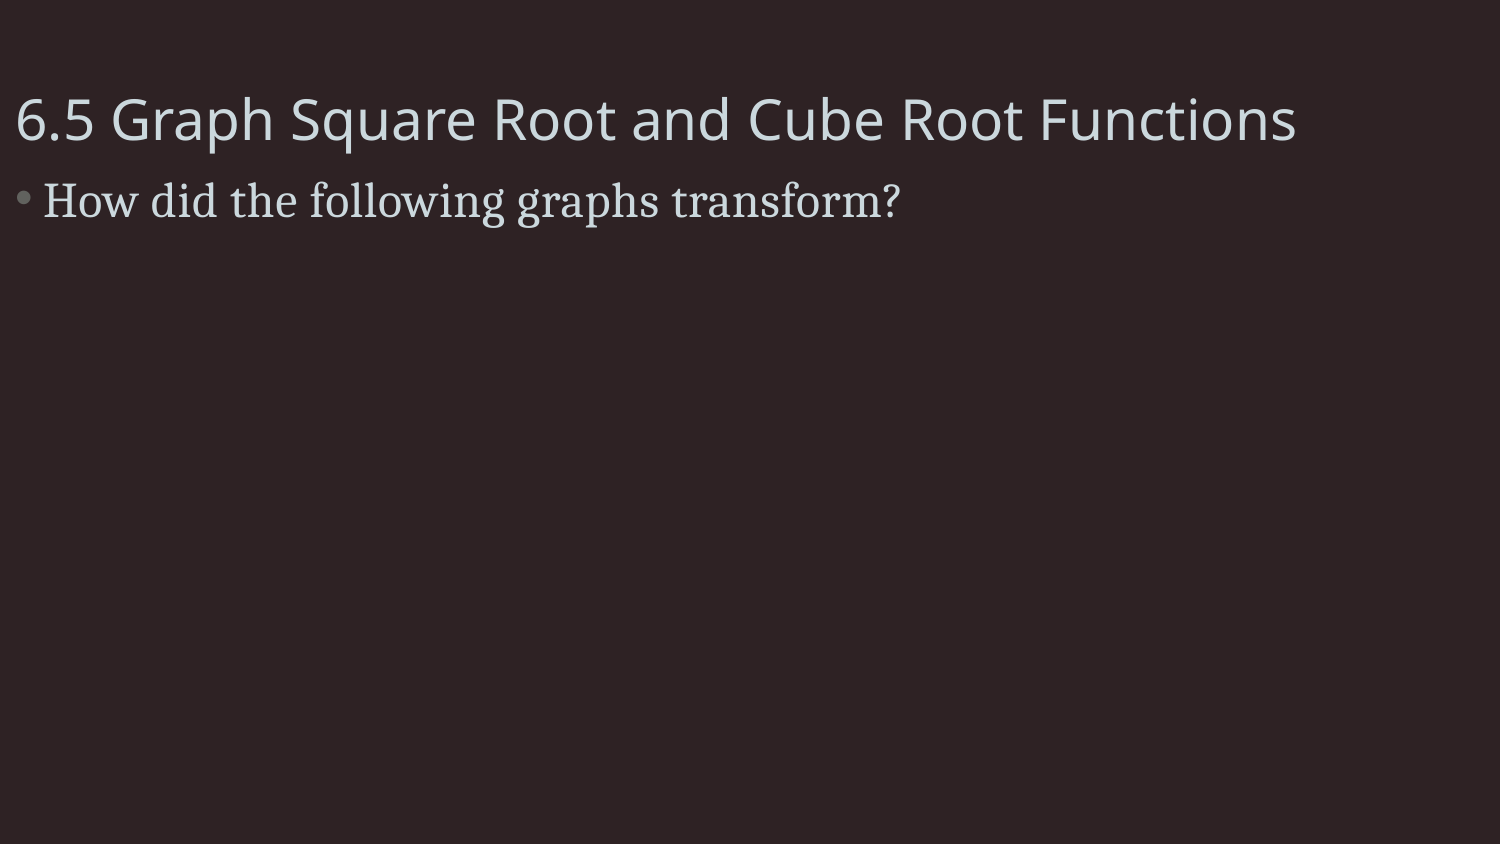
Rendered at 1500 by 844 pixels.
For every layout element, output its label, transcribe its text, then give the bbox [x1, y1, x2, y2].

title 6.5 Graph Square Root and Cube Root Functions [0, 28, 1500, 160]
